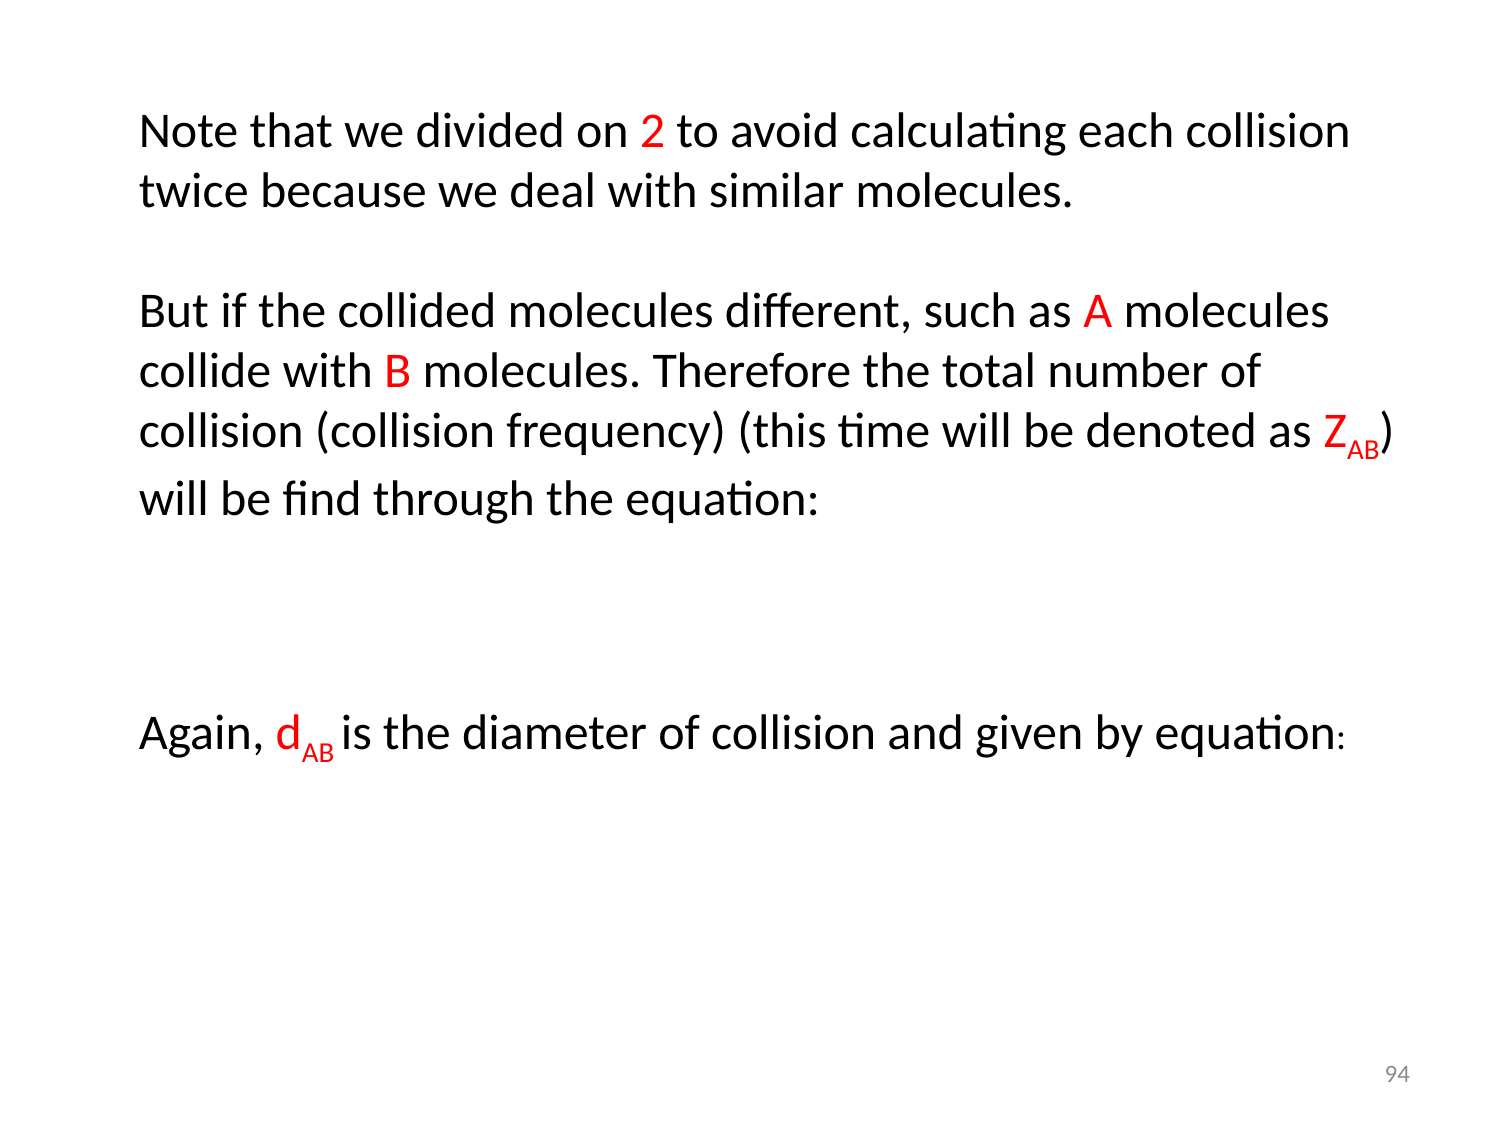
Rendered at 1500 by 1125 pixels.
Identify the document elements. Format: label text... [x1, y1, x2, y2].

slide_number 94 [1074, 1042, 1425, 1103]
